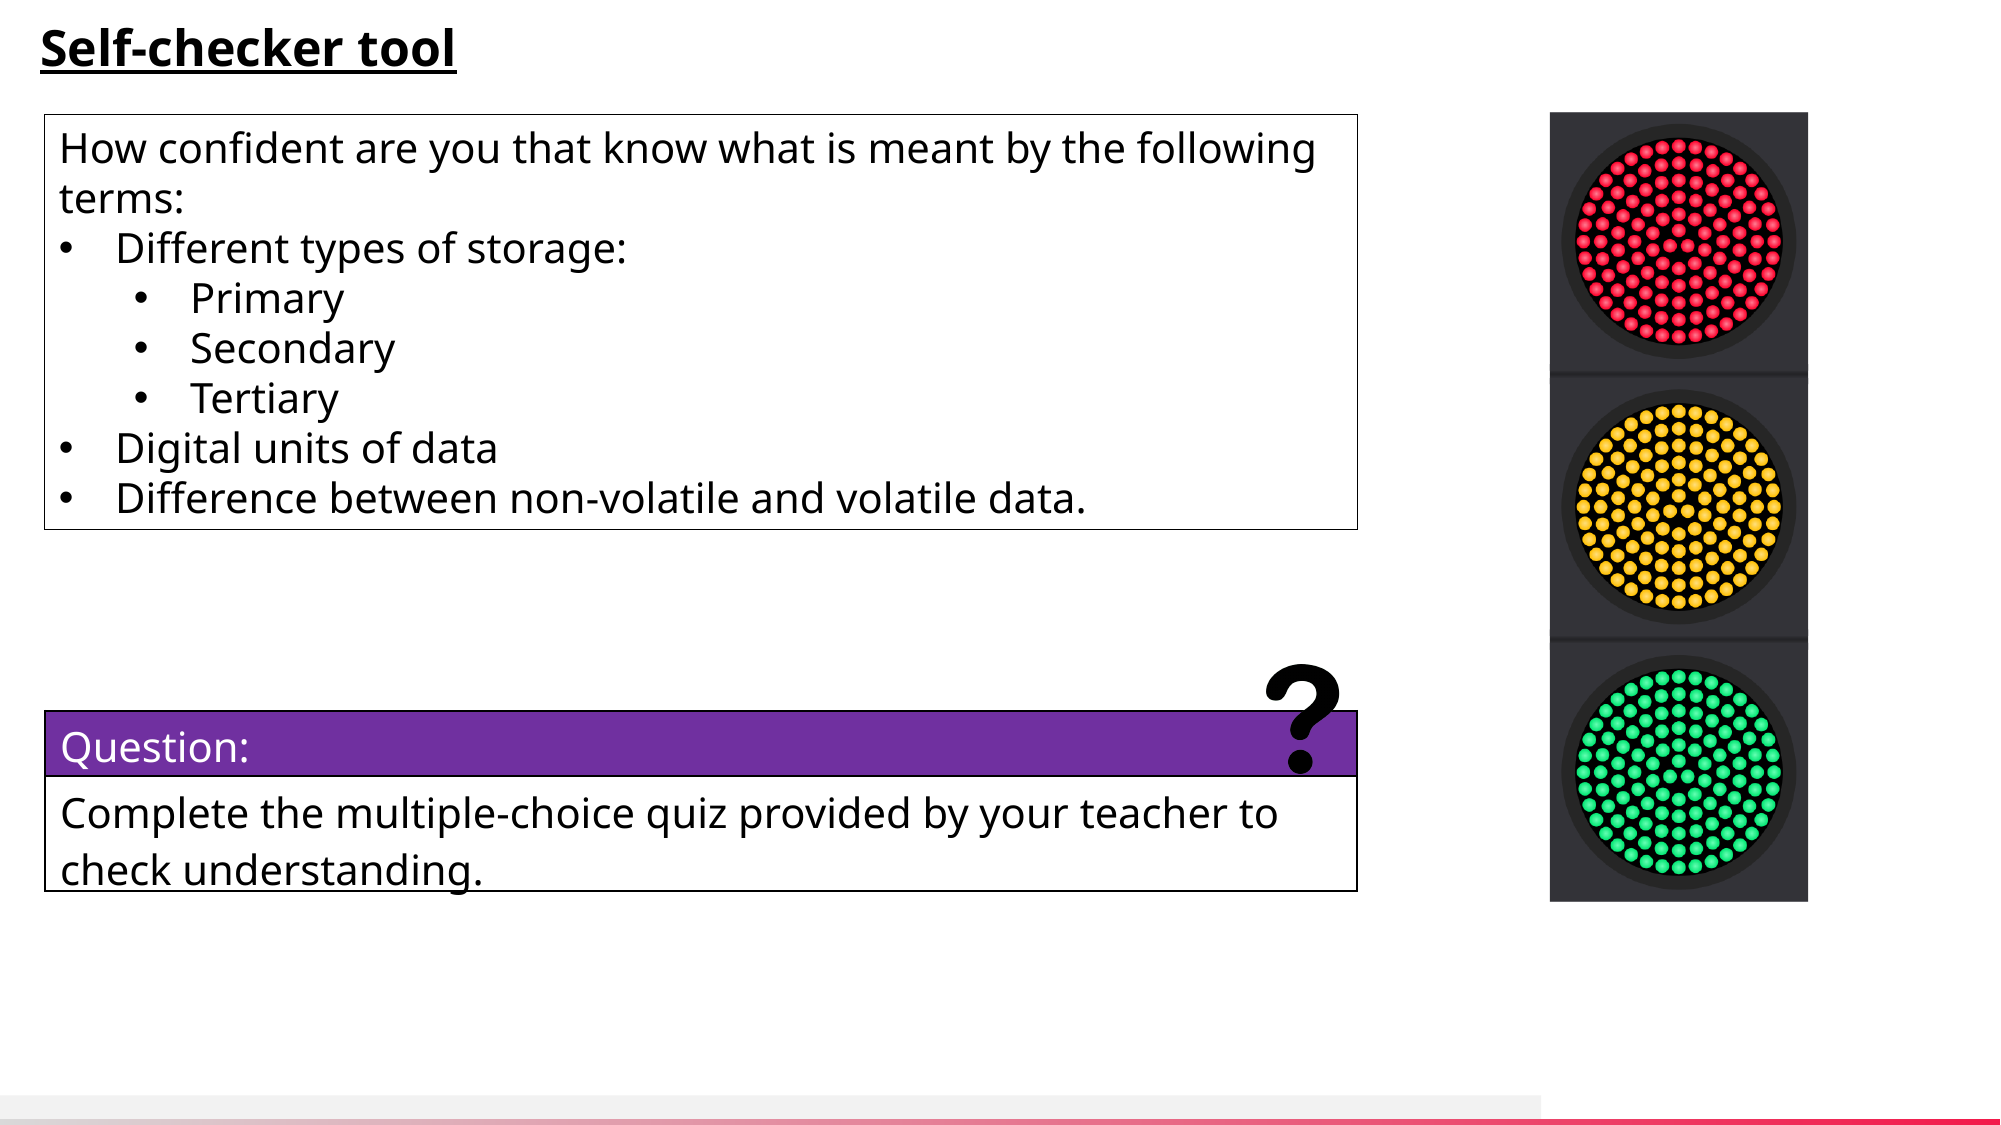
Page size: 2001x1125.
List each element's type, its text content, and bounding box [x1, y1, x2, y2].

text_box How confident are you that know what is meant by the following terms: Different types of storage: Primary Secondary Tertiary Digital units of data Difference between non-volatile and volatile data. [44, 114, 1358, 530]
picture [1247, 663, 1358, 774]
text_box Self-checker tool [25, 8, 2000, 189]
table_header Question: [46, 712, 1356, 775]
picture [1421, 71, 1933, 942]
table_cell Complete the multiple-choice quiz provided by your teacher to check understanding. [46, 777, 1356, 890]
